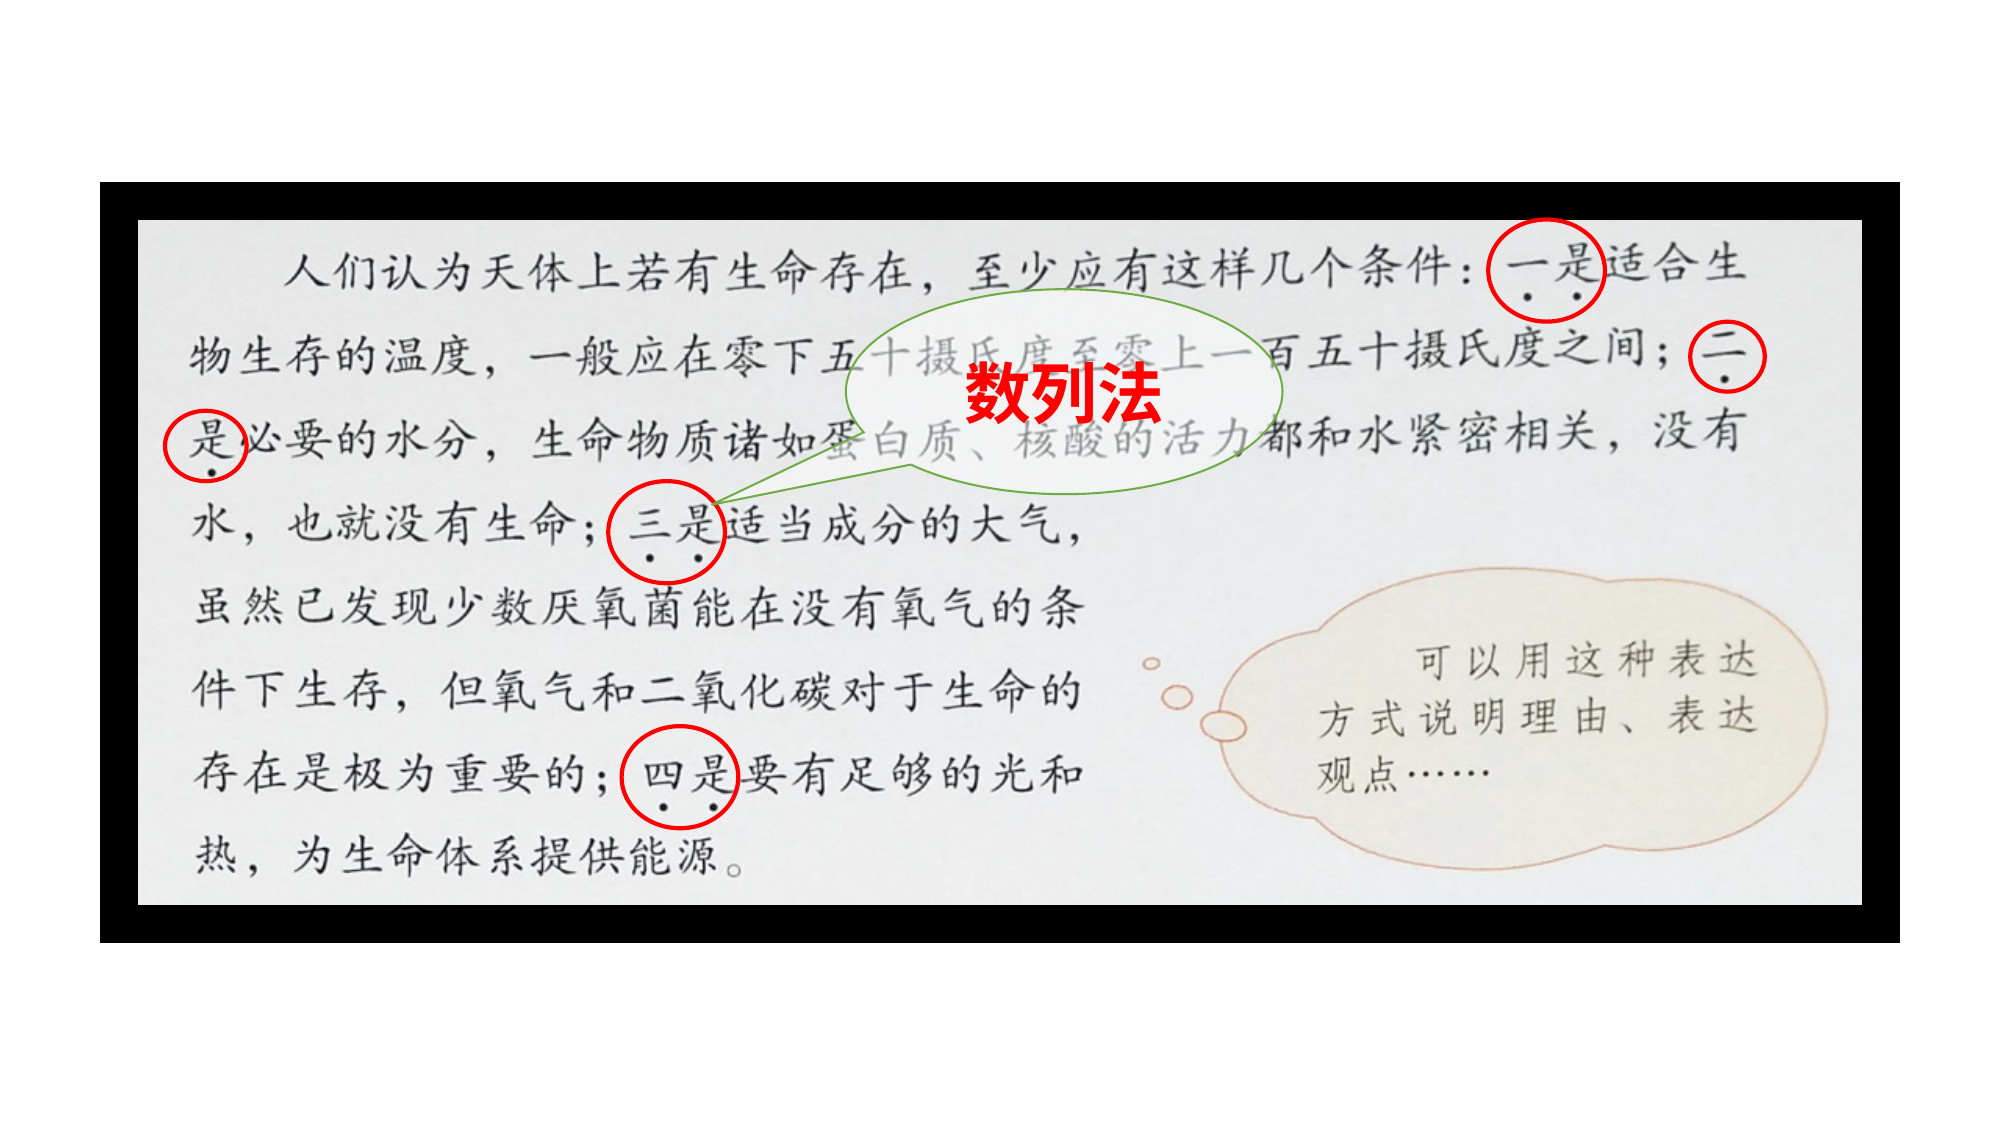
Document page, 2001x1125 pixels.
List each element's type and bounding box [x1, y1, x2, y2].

text_box [164, 219, 1765, 829]
picture [137, 219, 1863, 906]
